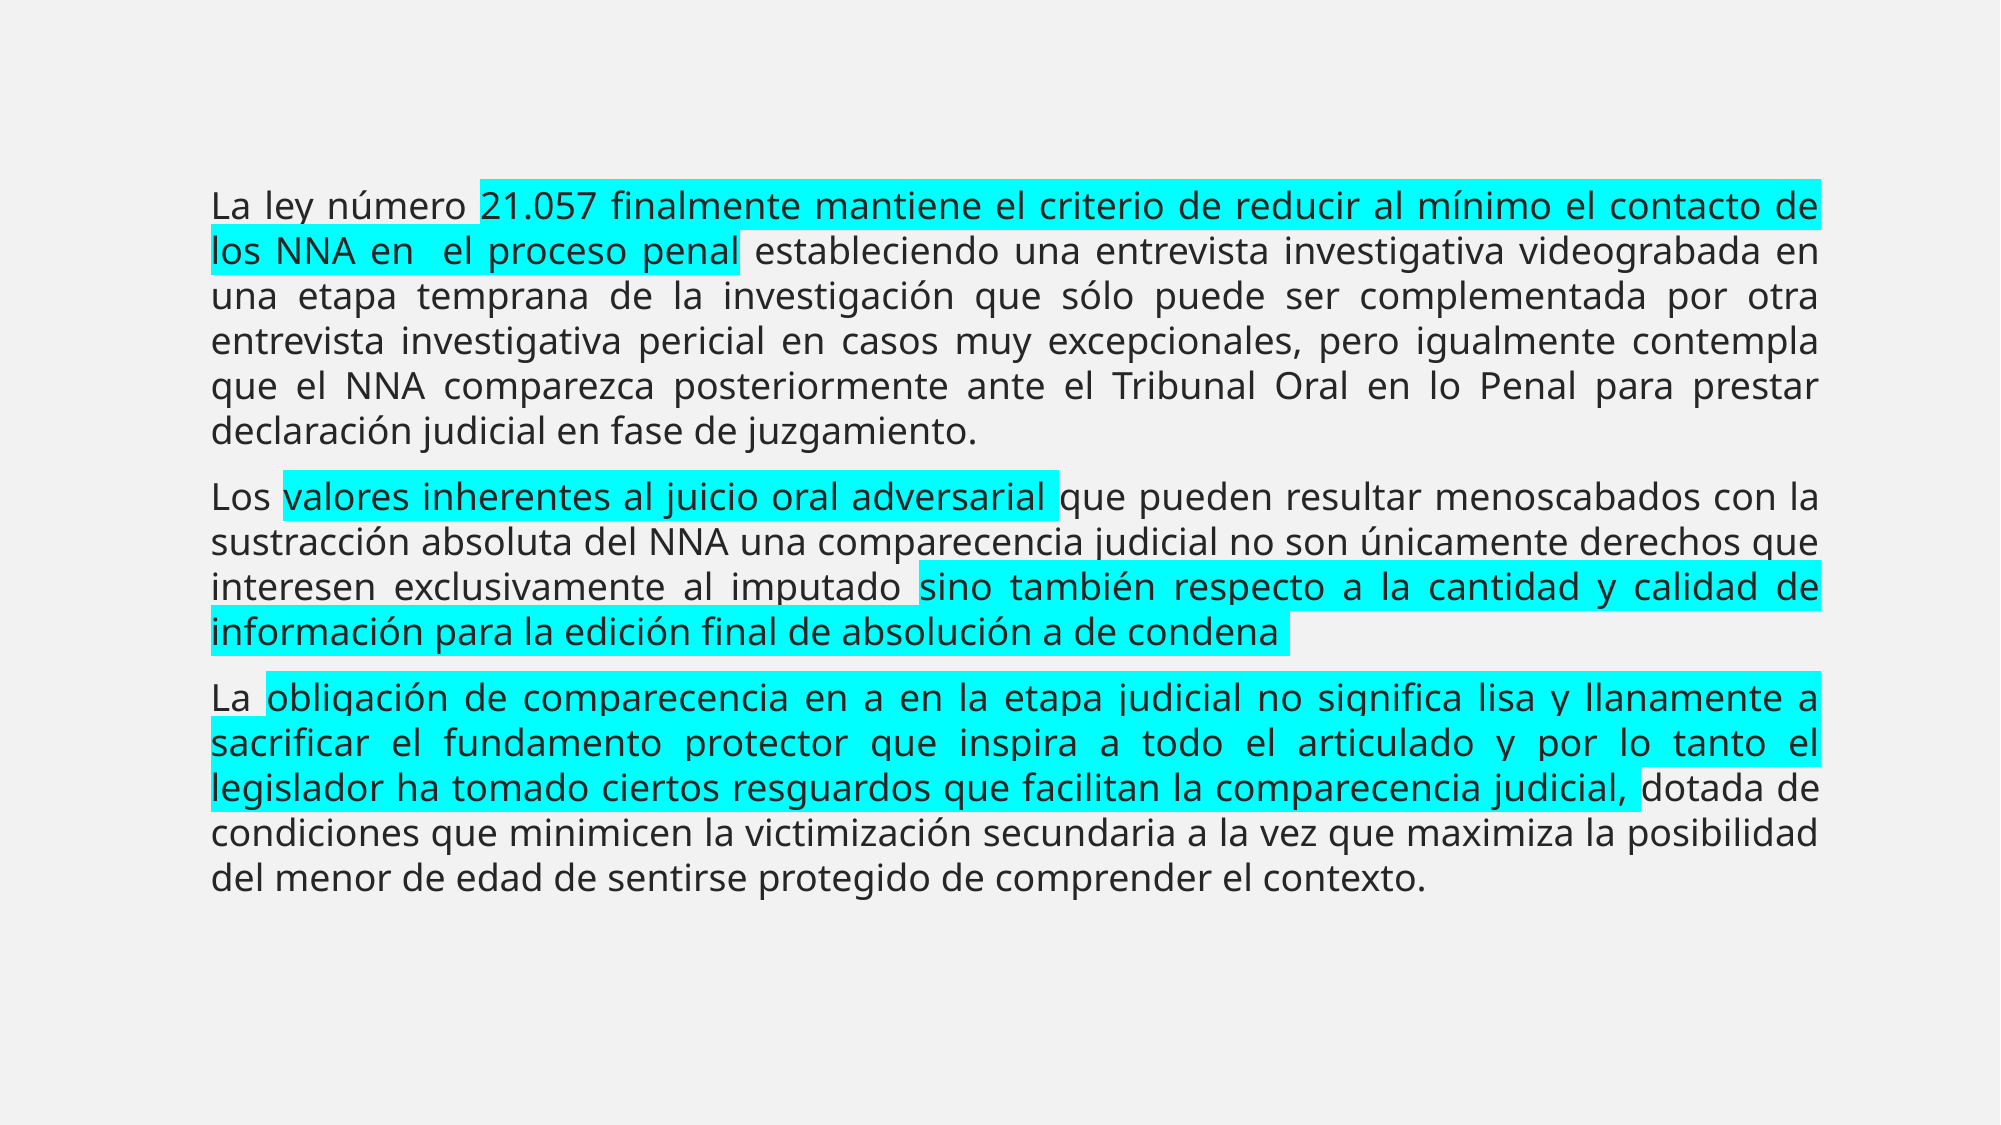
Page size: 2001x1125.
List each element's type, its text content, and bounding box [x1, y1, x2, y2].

list La ley número 21.057 finalmente mantiene el criterio de reducir al mínimo el contacto de los NNA en el proceso penal estableciendo una entrevista investigativa videograbada en una etapa temprana de la investigación que sólo puede ser complementada por otra entrevista investigativa pericial en casos muy excepcionales, pero igualmente contempla que el NNA comparezca posteriormente ante el Tribunal Oral en lo Penal para prestar declaración judicial en fase de juzgamiento. Los valores inherentes al juicio oral adversarial que pueden resultar menoscabados con la sustracción absoluta del NNA una comparecencia judicial no son únicamente derechos que interesen exclusivamente al imputado sino también respecto a la cantidad y calidad de información para la edición final de absolución a de condena La obligación de comparecencia en a en la etapa judicial no significa lisa y llanamente a sacrificar el fundamento protector que inspira a todo el articulado y por lo tanto el legislador ha tomado ciertos resguardos que facilitan la comparecencia judicial, dotada de condiciones que minimicen la victimización secundaria a la vez que maximiza la posibilidad del menor de edad de sentirse protegido de comprender el contexto. [195, 174, 1836, 1111]
